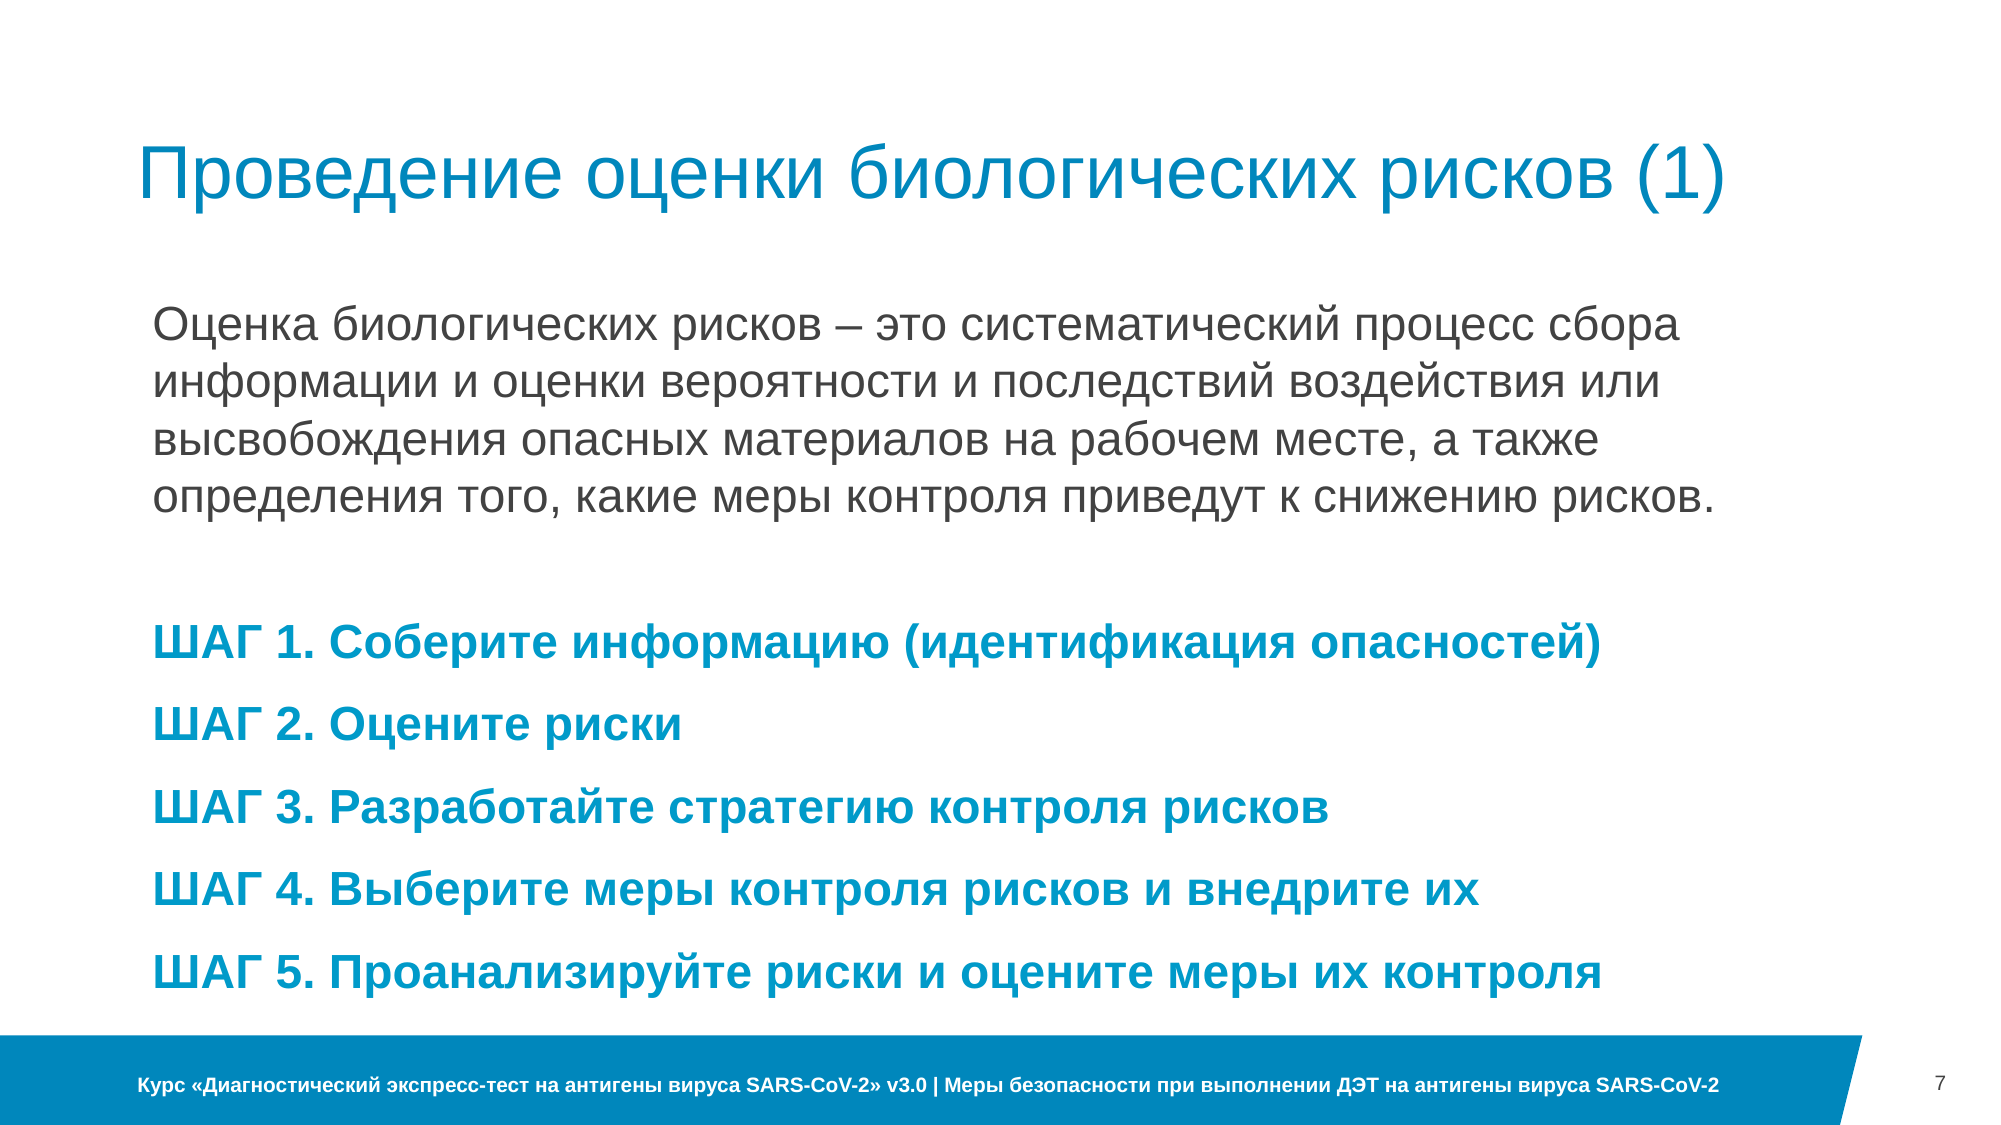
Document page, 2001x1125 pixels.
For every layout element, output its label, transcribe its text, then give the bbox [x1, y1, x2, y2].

footer Курс «Диагностический экспресс-тест на антигены вируса SARS-CoV-2» v3.0 | Меры безопасности при выполнении ДЭТ на антигены вируса SARS-CoV-2 [137, 1042, 1833, 1125]
title Проведение оценки биологических рисков (1) [137, 59, 1863, 215]
slide_number 7 [1862, 1035, 1947, 1125]
list Оценка биологических рисков – это систематический процесс сбора информации и оценки вероятности и последствий воздействия или высвобождения опасных материалов на рабочем месте, а также определения того, какие меры контроля приведут к снижению рисков. ШАГ 1. Соберите информацию (идентификация опасностей) ШАГ 2. Оцените риски ШАГ 3. Разработайте стратегию контроля рисков ШАГ 4. Выберите меры контроля рисков и внедрите их ШАГ 5. Проанализируйте риски и оцените меры их контроля [137, 284, 1863, 1014]
